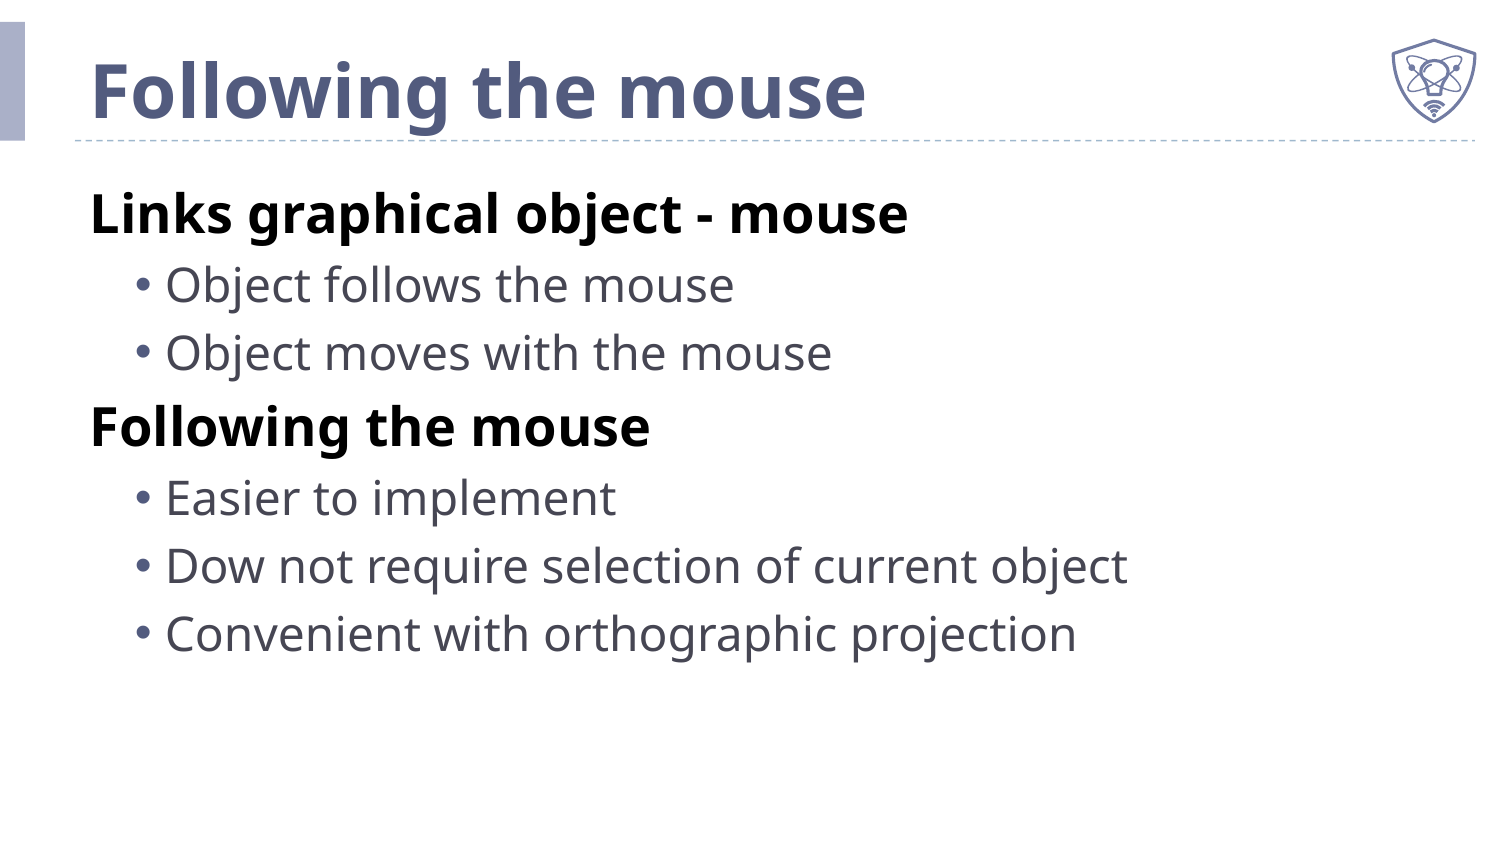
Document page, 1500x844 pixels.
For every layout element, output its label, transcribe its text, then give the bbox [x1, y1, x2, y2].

list Links graphical object - mouse Object follows the mouse Object moves with the mouse Following the mouse Easier to implement Dow not require selection of current object Convenient with orthographic projection [75, 171, 1475, 835]
title Following the mouse [75, 18, 1475, 141]
